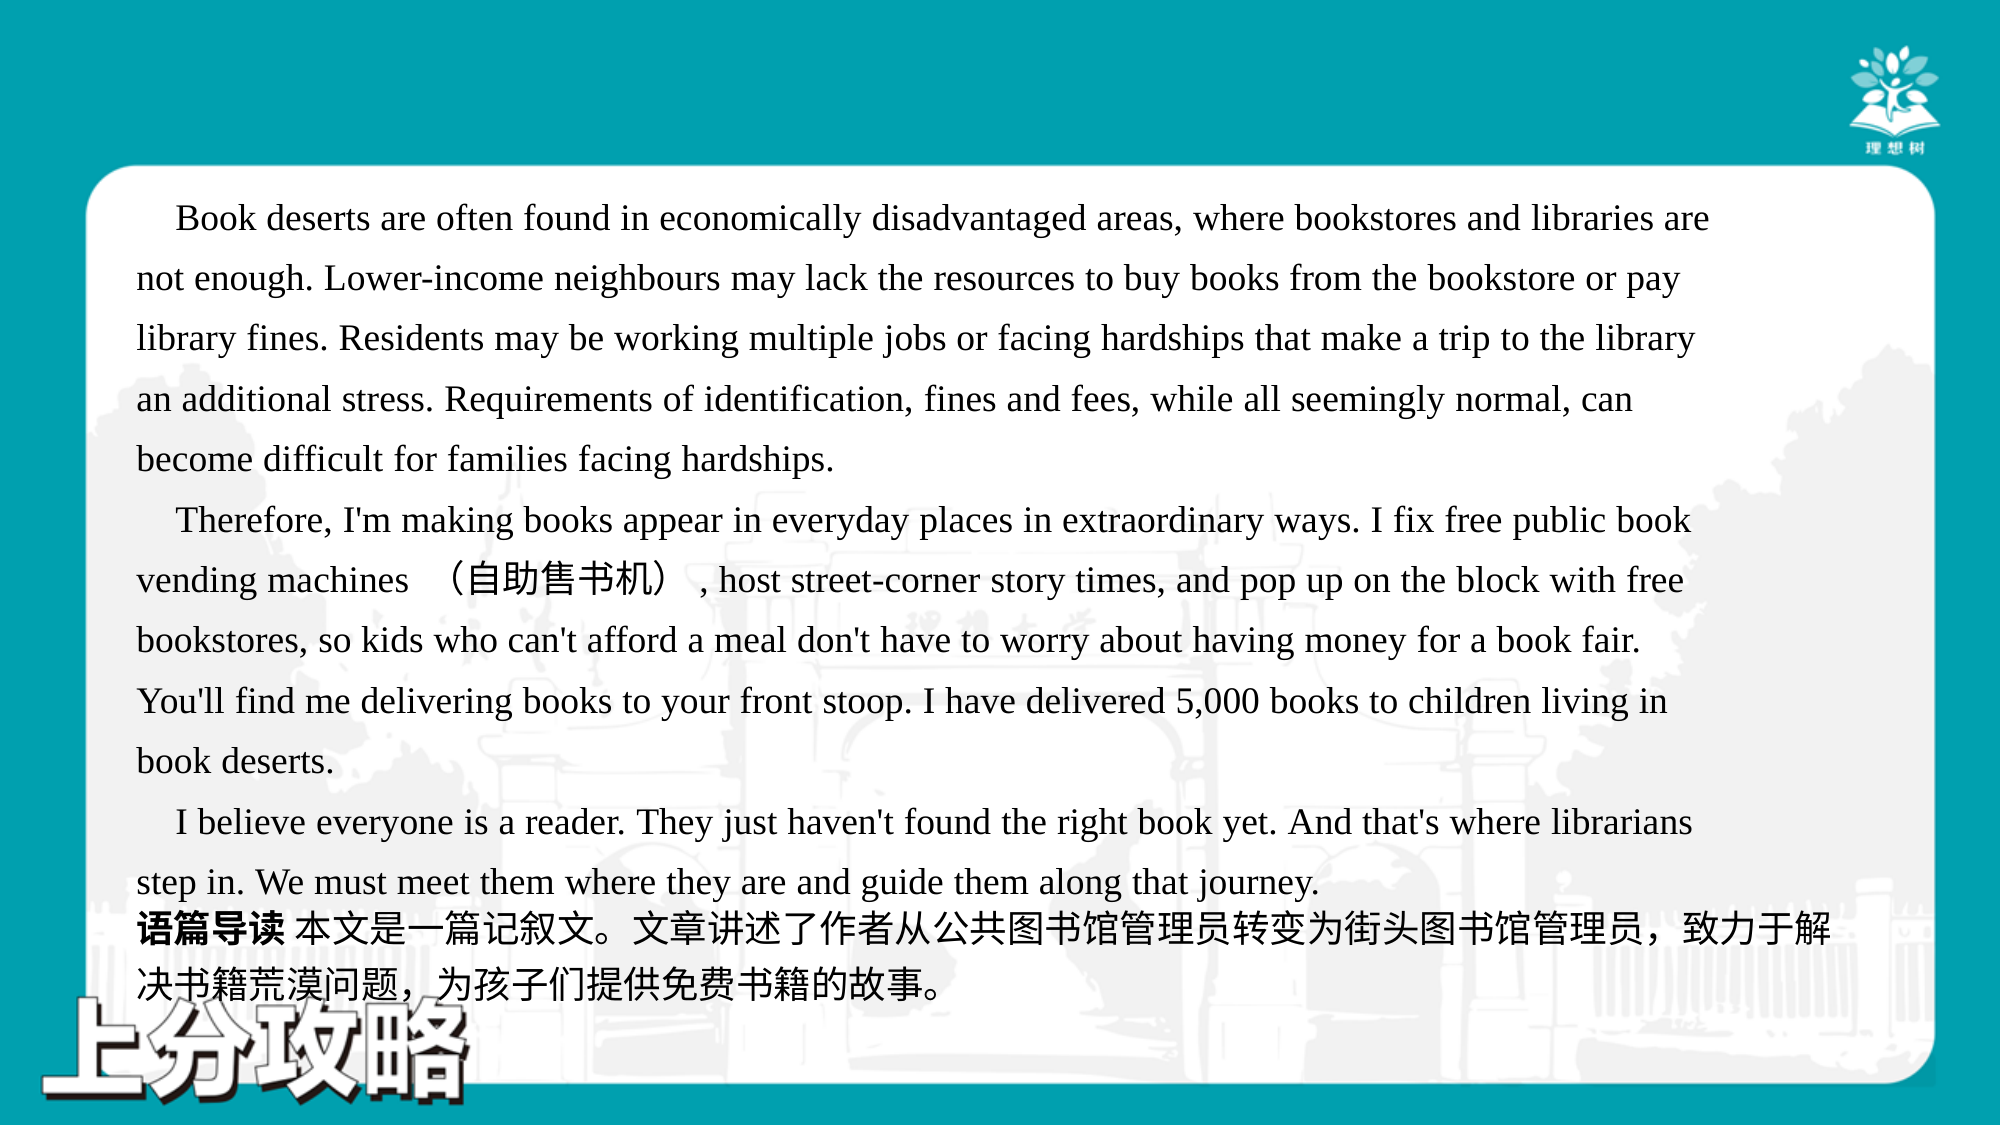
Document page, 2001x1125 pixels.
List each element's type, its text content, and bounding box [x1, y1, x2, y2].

text_box 语篇导读 本文是一篇记叙文。文章讲述了作者从公共图书馆管理员转变为街头图书馆管理员，致力于解 决书籍荒漠问题，为孩子们提供免费书籍的故事。 [136, 889, 1865, 1002]
picture [0, 0, 2000, 1125]
text_box Book deserts are often found in economically disadvantaged areas, where bookstores and libraries are not enough. Lower-income neighbours may lack the resources to buy books from the bookstore or pay library fines. Residents may be working multiple jobs or facing hardships that make a trip to the library an additional stress. Requirements of identification, fines and fees, while all seemingly normal, can become difficult for families facing hardships. Therefore, I'm making books appear in everyday places in extraordinary ways. I fix free public book vending machines （自助售书机）, host street-corner story times, and pop up on the block with free bookstores, so kids who can't afford a meal don't have to worry about having money for a book fair. You'll find me delivering books to your front stoop. I have delivered 5,000 books to children living in book deserts. I believe everyone is a reader. They just haven't found the right book yet. And that's where librarians step in. We must meet them where they are and guide them along that journey.#7 [136, 177, 1865, 889]
